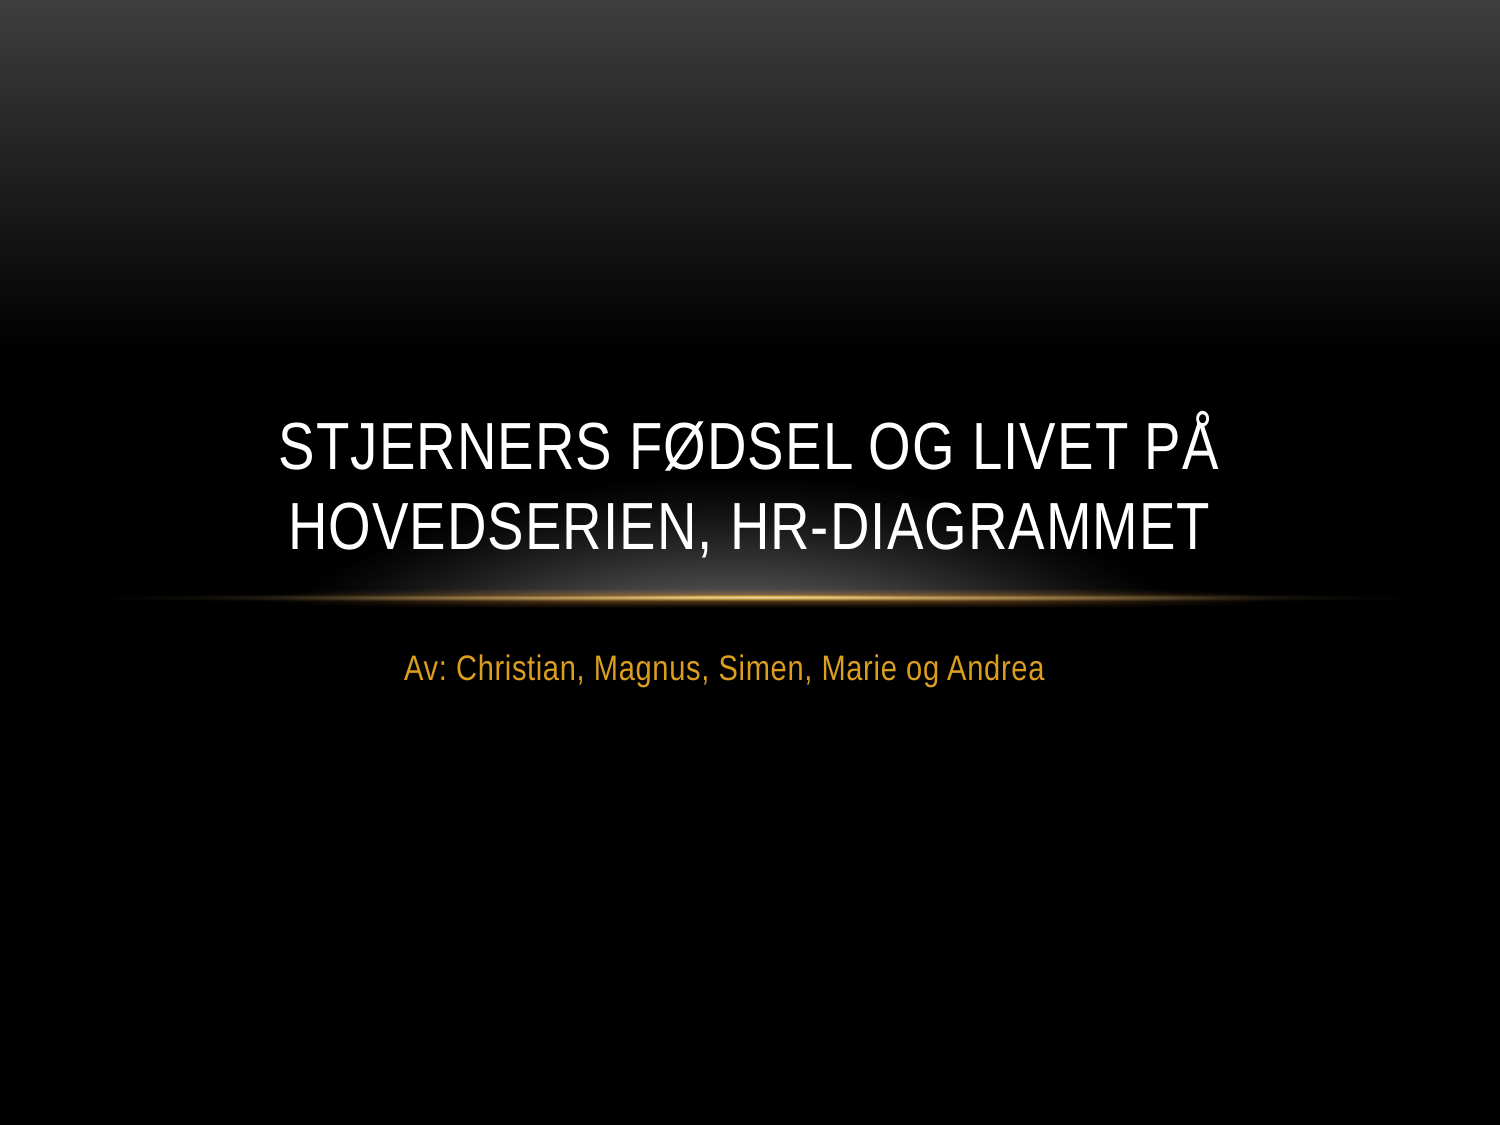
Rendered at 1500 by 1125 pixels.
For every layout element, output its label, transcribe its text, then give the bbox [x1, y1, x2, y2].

picture [0, 0, 1500, 750]
subtitle Av: Christian, Magnus, Simen, Marie og Andrea [200, 637, 1250, 925]
title Stjerners fødsel og livet på hovedserien, Hr-diagrammet [112, 329, 1388, 571]
